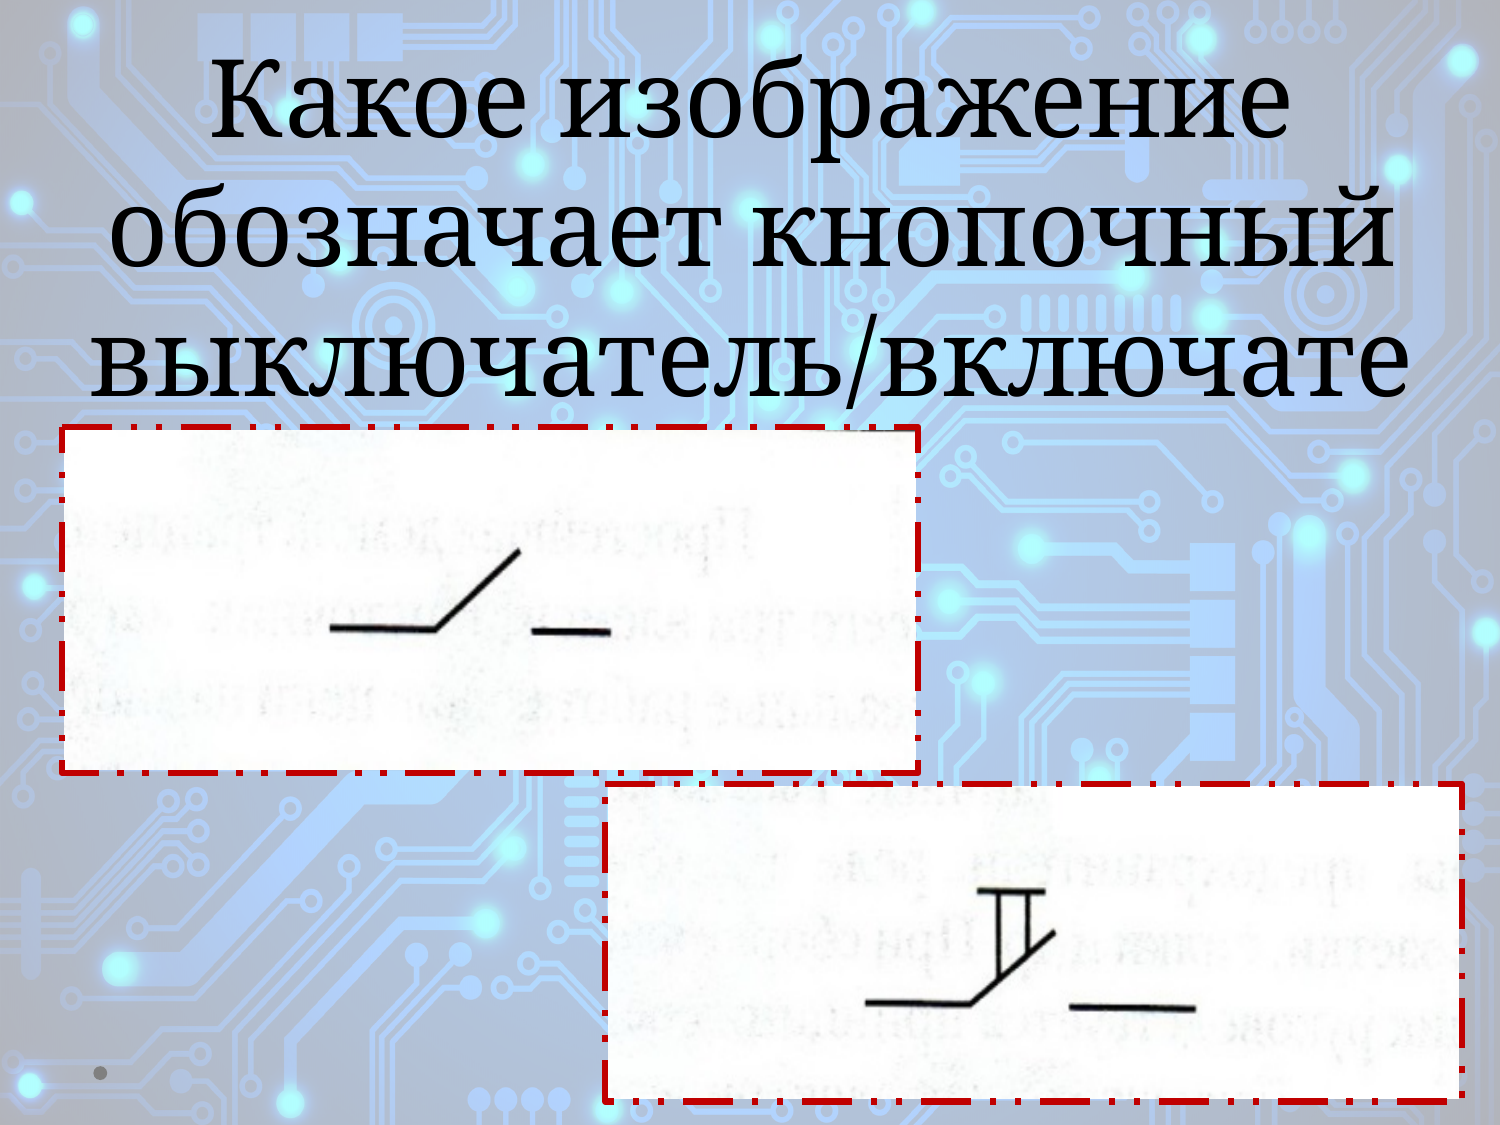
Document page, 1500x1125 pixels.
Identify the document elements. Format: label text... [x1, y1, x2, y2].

picture [607, 786, 1459, 1099]
text_box Какое изображение обозначает кнопочный выключатель/включатель? [49, 21, 1455, 556]
picture [64, 430, 916, 770]
